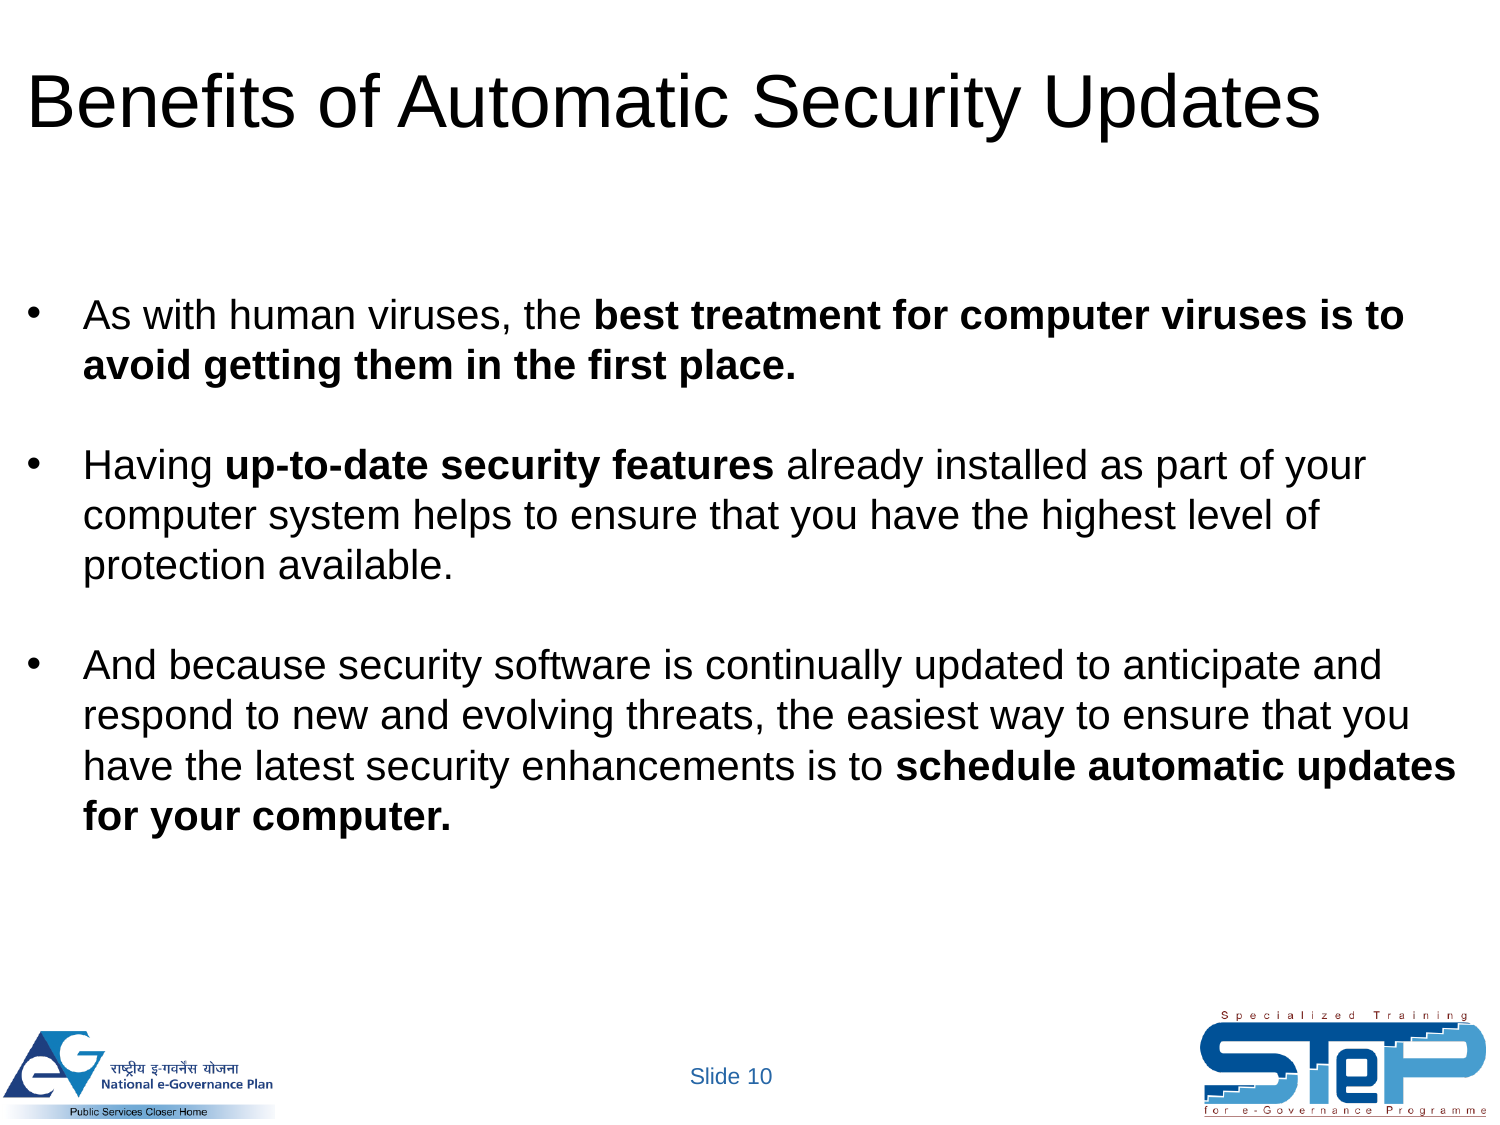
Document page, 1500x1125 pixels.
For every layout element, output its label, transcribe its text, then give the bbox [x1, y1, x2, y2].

picture [1200, 1011, 1486, 1117]
text_box Benefits of Automatic Security Updates [26, 52, 1471, 188]
picture [2, 1031, 275, 1119]
subtitle As with human viruses, the best treatment for computer viruses is to avoid getting them in the first place. Having up-to-date security features already installed as part of your computer system helps to ensure that you have the highest level of protection available. And because security software is continually updated to anticipate and respond to new and evolving threats, the easiest way to ensure that you have the latest security enhancements is to schedule automatic updates for your computer. [26, 287, 1471, 1000]
